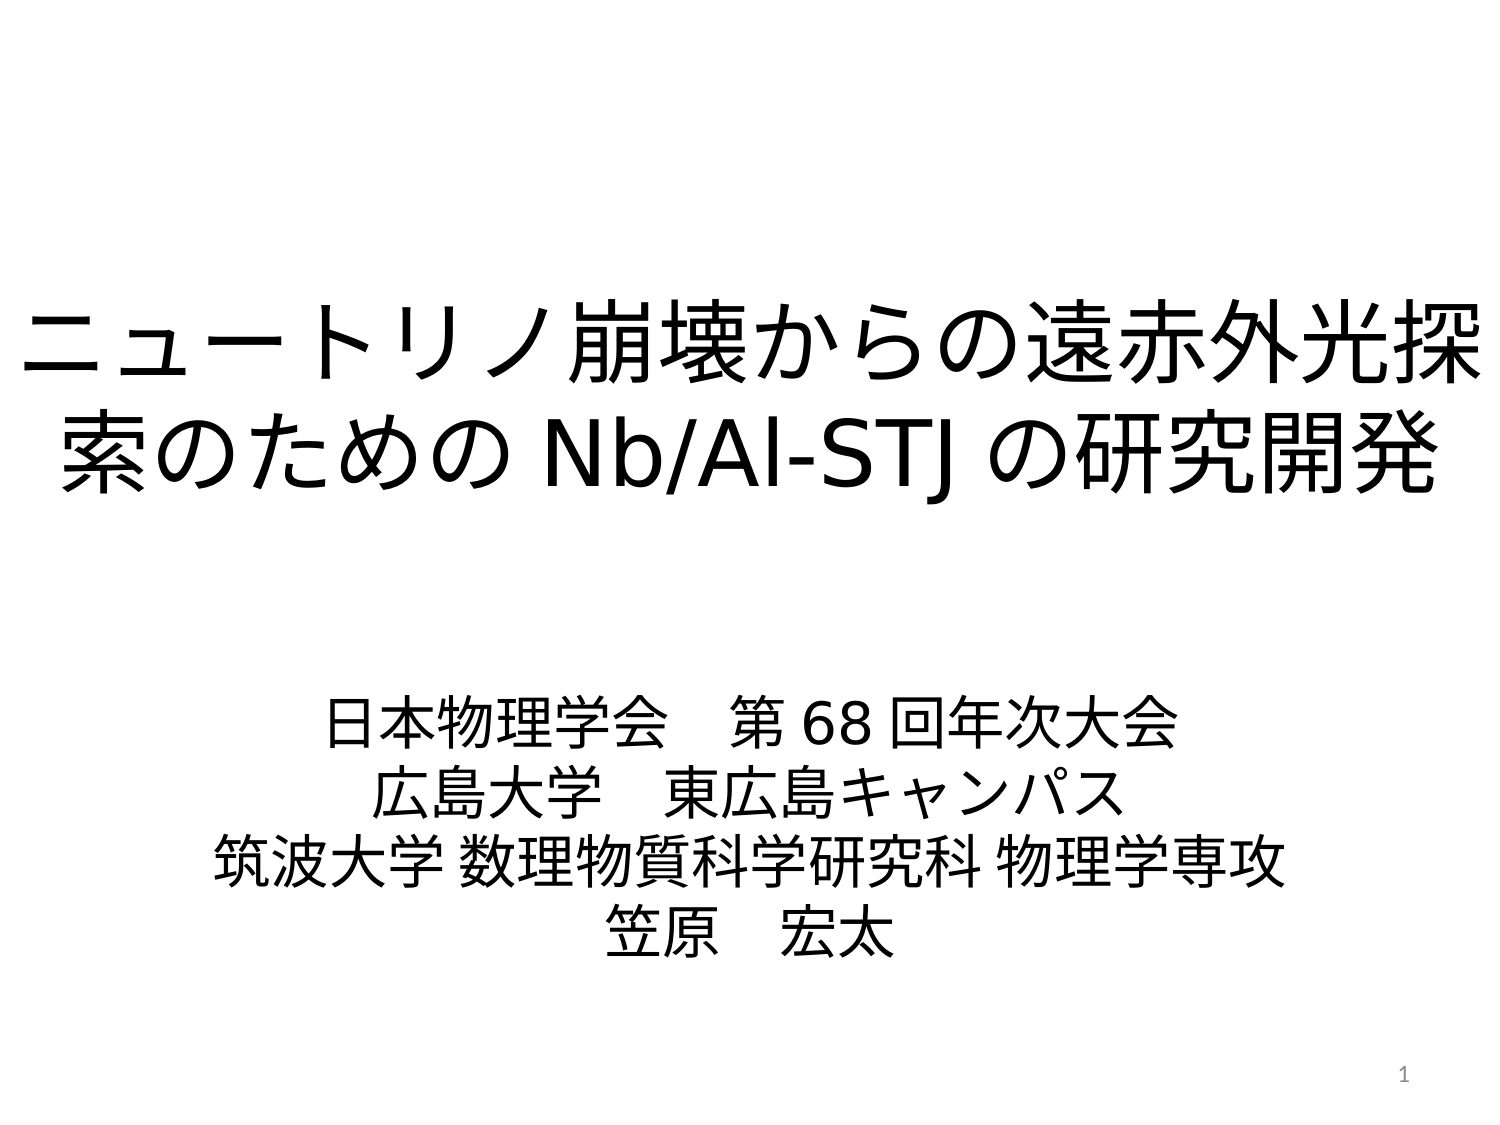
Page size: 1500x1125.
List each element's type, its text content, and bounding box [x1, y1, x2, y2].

slide_number 1 [1074, 1042, 1425, 1103]
title ニュートリノ崩壊からの遠赤外光探索のためのNb/Al-STJの研究開発 [0, 274, 1500, 516]
text_box 日本物理学会 第68回年次大会 広島大学 東広島キャンパス 筑波大学 数理物質科学研究科 物理学専攻 笠原 宏太 [0, 616, 1500, 1035]
